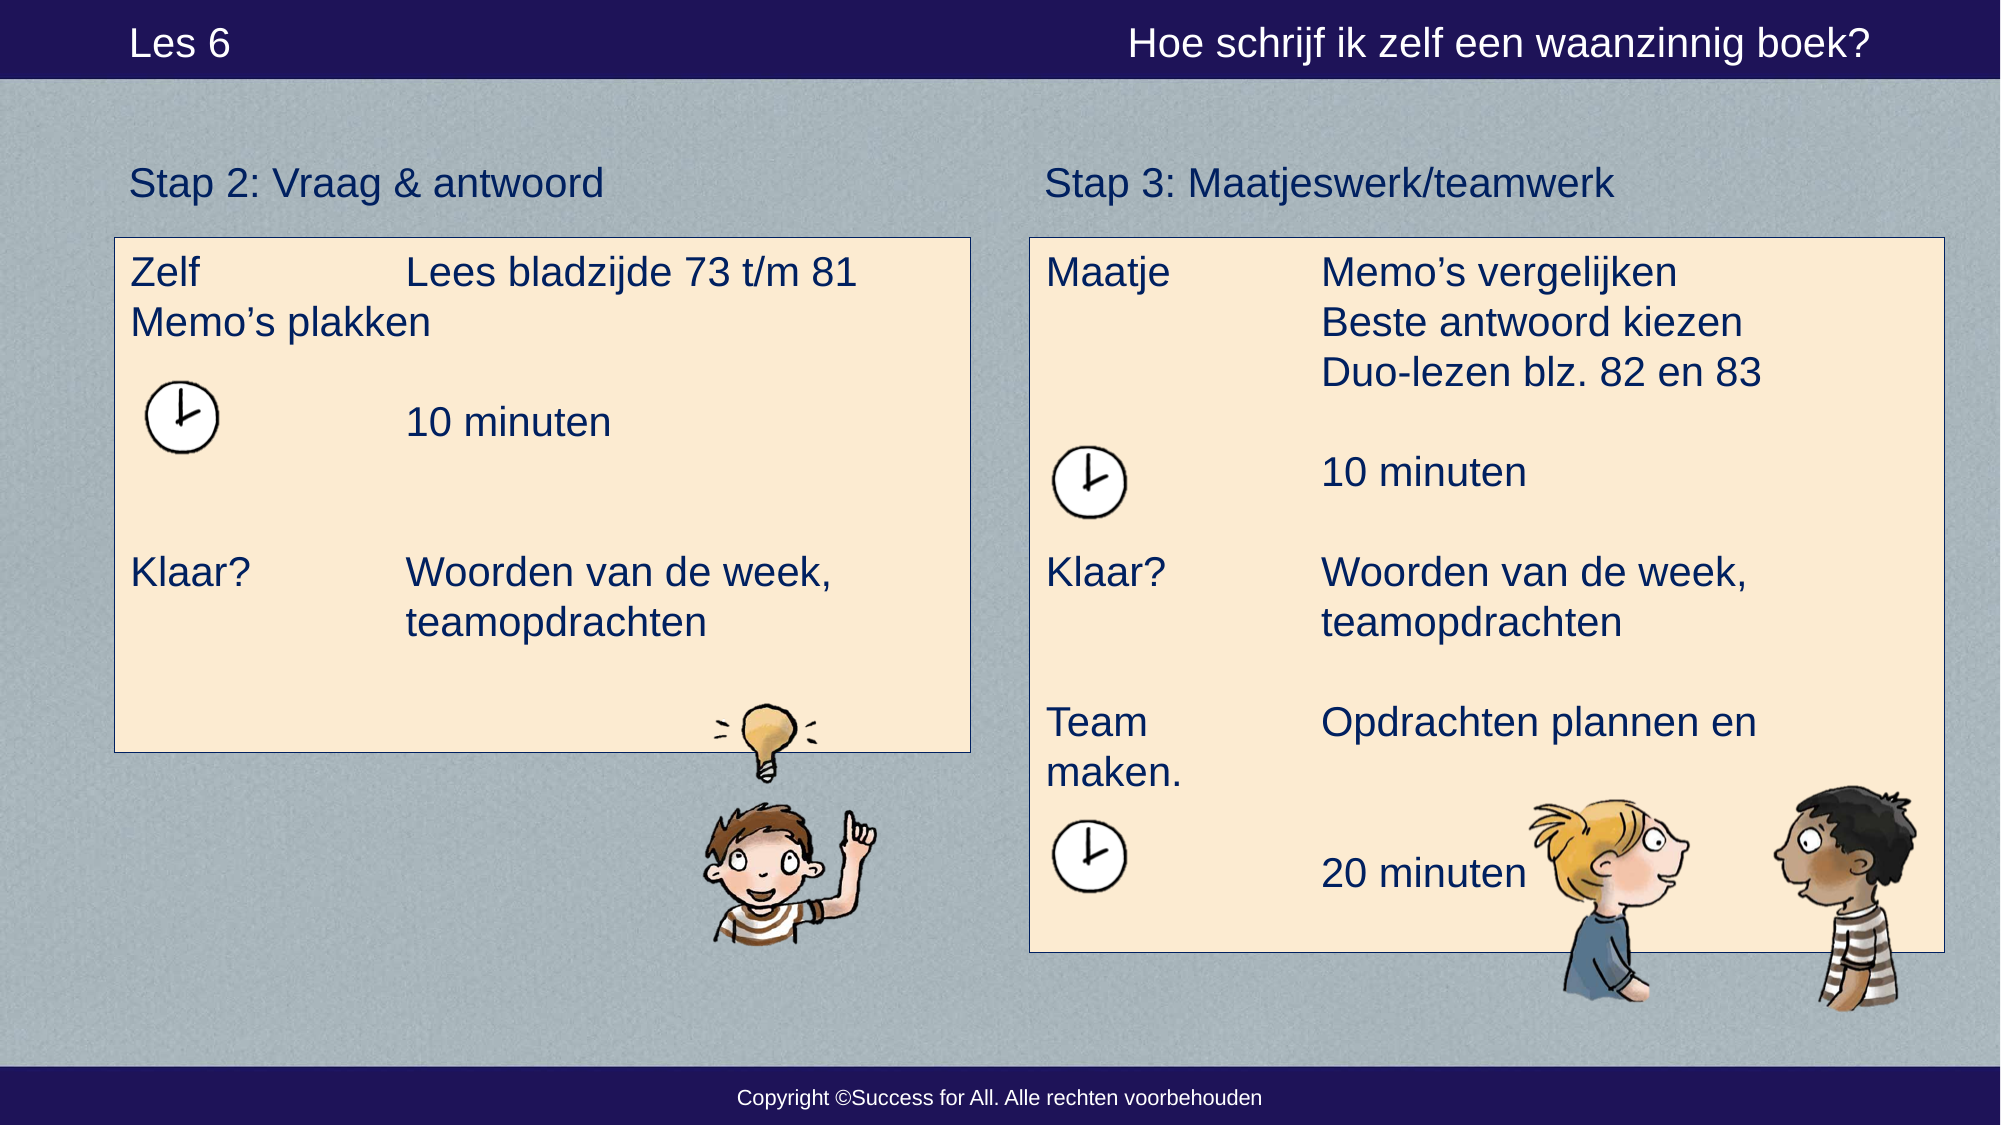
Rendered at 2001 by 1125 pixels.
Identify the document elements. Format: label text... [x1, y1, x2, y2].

text_box Copyright ©Success for All. Alle rechten voorbehouden [0, 1076, 2000, 1125]
text_box Stap 3: Maatjeswerk/teamwerk [1029, 148, 1822, 214]
text_box Les 6 [114, 8, 354, 73]
text_box Hoe schrijf ik zelf een waanzinnig boek? [999, 8, 1886, 73]
text_box Maatje Memo’s vergelijken Beste antwoord kiezen Duo-lezen blz. 82 en 83 10 minuten Klaar? Woorden van de week, teamopdrachten Team Opdrachten plannen en maken. 20 minuten [1029, 237, 1945, 953]
text_box Stap 2: Vraag & antwoord [114, 148, 907, 214]
picture [0, 0, 2001, 1125]
text_box Zelf Lees bladzijde 73 t/m 81 Memo’s plakken 10 minuten Klaar? Woorden van de week, teamopdrachten [114, 237, 971, 753]
